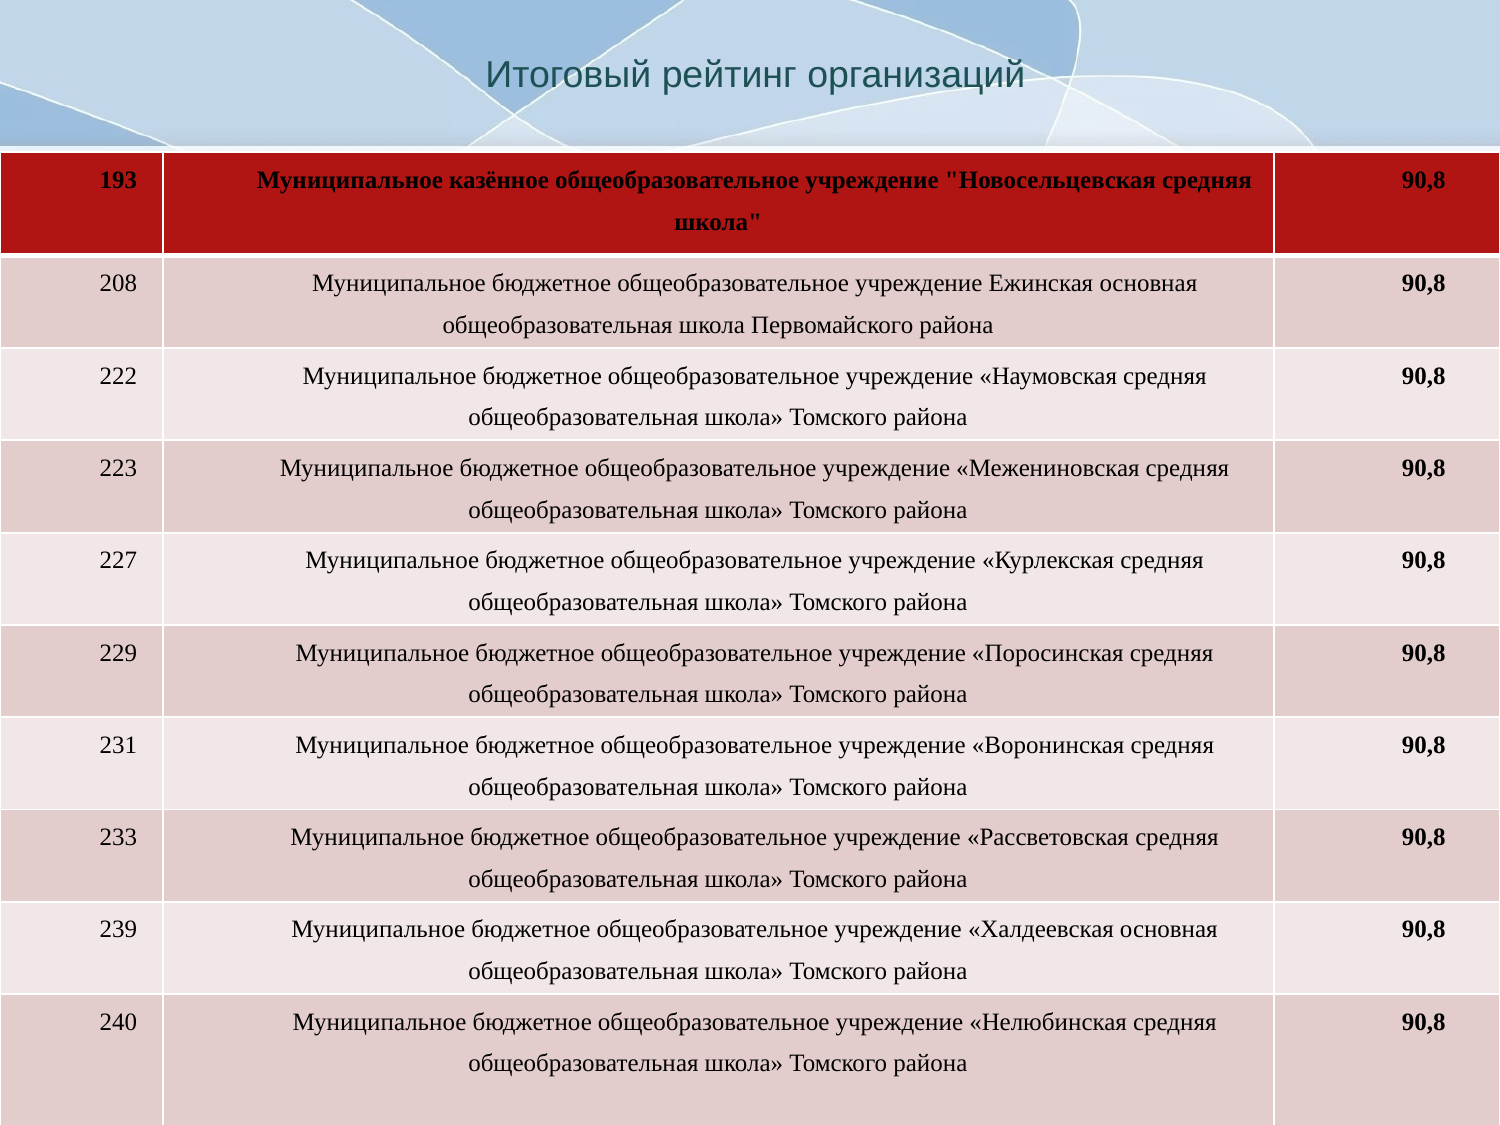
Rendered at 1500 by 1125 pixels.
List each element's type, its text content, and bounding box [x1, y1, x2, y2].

table_cell 231 [1, 718, 162, 809]
table_cell 223 [1, 441, 162, 532]
table_cell 240 [1, 995, 162, 1125]
table_cell Муниципальное бюджетное общеобразовательное учреждение «Межениновская средняя общеобразовательная школа» Томского района [164, 441, 1273, 532]
table_cell 90,8 [1275, 349, 1499, 439]
table_cell 90,8 [1275, 258, 1499, 347]
table_cell Муниципальное бюджетное общеобразовательное учреждение Ежинская основная общеобразовательная школа Первомайского района [164, 258, 1273, 347]
table_cell 90,8 [1275, 995, 1499, 1125]
table_cell 90,8 [1275, 626, 1499, 716]
table_cell 90,8 [1275, 441, 1499, 532]
table_cell 90,8 [1275, 810, 1499, 901]
table_cell 90,8 [1275, 718, 1499, 809]
table_cell 227 [1, 534, 162, 624]
table_header 193 [1, 153, 162, 253]
table_cell Муниципальное бюджетное общеобразовательное учреждение «Поросинская средняя общеобразовательная школа» Томского района [164, 626, 1273, 716]
table_cell Муниципальное бюджетное общеобразовательное учреждение «Воронинская средняя общеобразовательная школа» Томского района [164, 718, 1273, 809]
table_header 90,8 [1275, 153, 1499, 253]
table_cell Муниципальное бюджетное общеобразовательное учреждение «Курлекская средняя общеобразовательная школа» Томского района [164, 534, 1273, 624]
table_cell 90,8 [1275, 903, 1499, 993]
table_header Муниципальное казённое общеобразовательное учреждение "Новосельцевская средняя школа" [164, 153, 1273, 253]
table_cell Муниципальное бюджетное общеобразовательное учреждение «Нелюбинская средняя общеобразовательная школа» Томского района [164, 995, 1273, 1125]
table_cell Муниципальное бюджетное общеобразовательное учреждение «Халдеевская основная общеобразовательная школа» Томского района [164, 903, 1273, 993]
table_cell 90,8 [1275, 534, 1499, 624]
table_cell 94 [0, 0, 1500, 151]
table_cell 208 [1, 258, 162, 347]
table_cell 229 [1, 626, 162, 716]
title Итоговый рейтинг организаций [75, 45, 1425, 151]
table_cell 222 [1, 349, 162, 439]
table_cell Муниципальное бюджетное общеобразовательное учреждение «Наумовская средняя общеобразовательная школа» Томского района [164, 349, 1273, 439]
table_cell Муниципальное бюджетное общеобразовательное учреждение «Рассветовская средняя общеобразовательная школа» Томского района [164, 810, 1273, 901]
table_cell 233 [1, 810, 162, 901]
table_cell 239 [1, 903, 162, 993]
